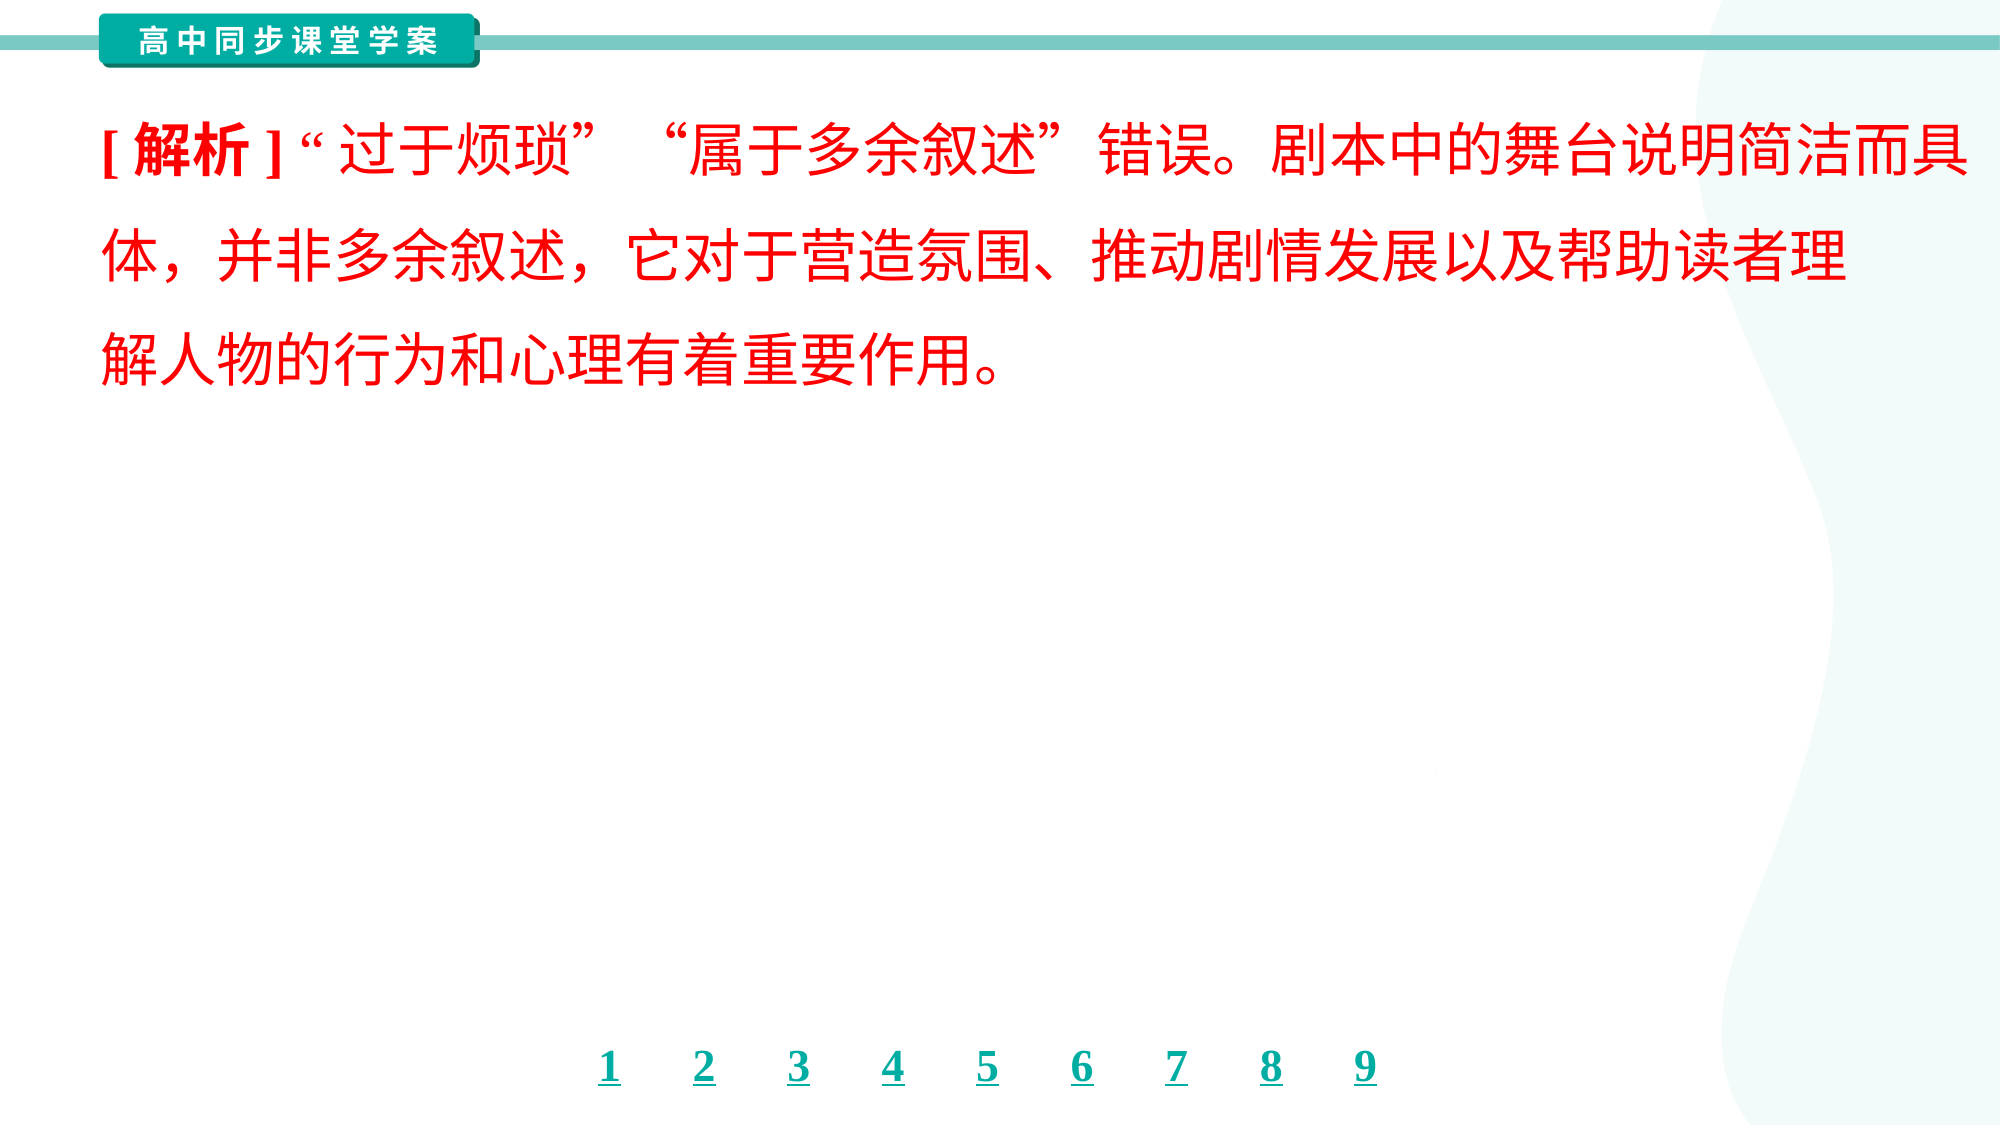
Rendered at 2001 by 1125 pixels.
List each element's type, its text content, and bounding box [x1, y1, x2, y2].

text_box [解析] “过于烦琐”“属于多余叙述”错误。剧本中的舞台说明简洁而具 体，并非多余叙述，它对于营造氛围、推动剧情发展以及帮助读者理 解人物的行为和心理有着重要作用。 [100, 76, 1899, 383]
picture [0, 0, 2000, 1125]
